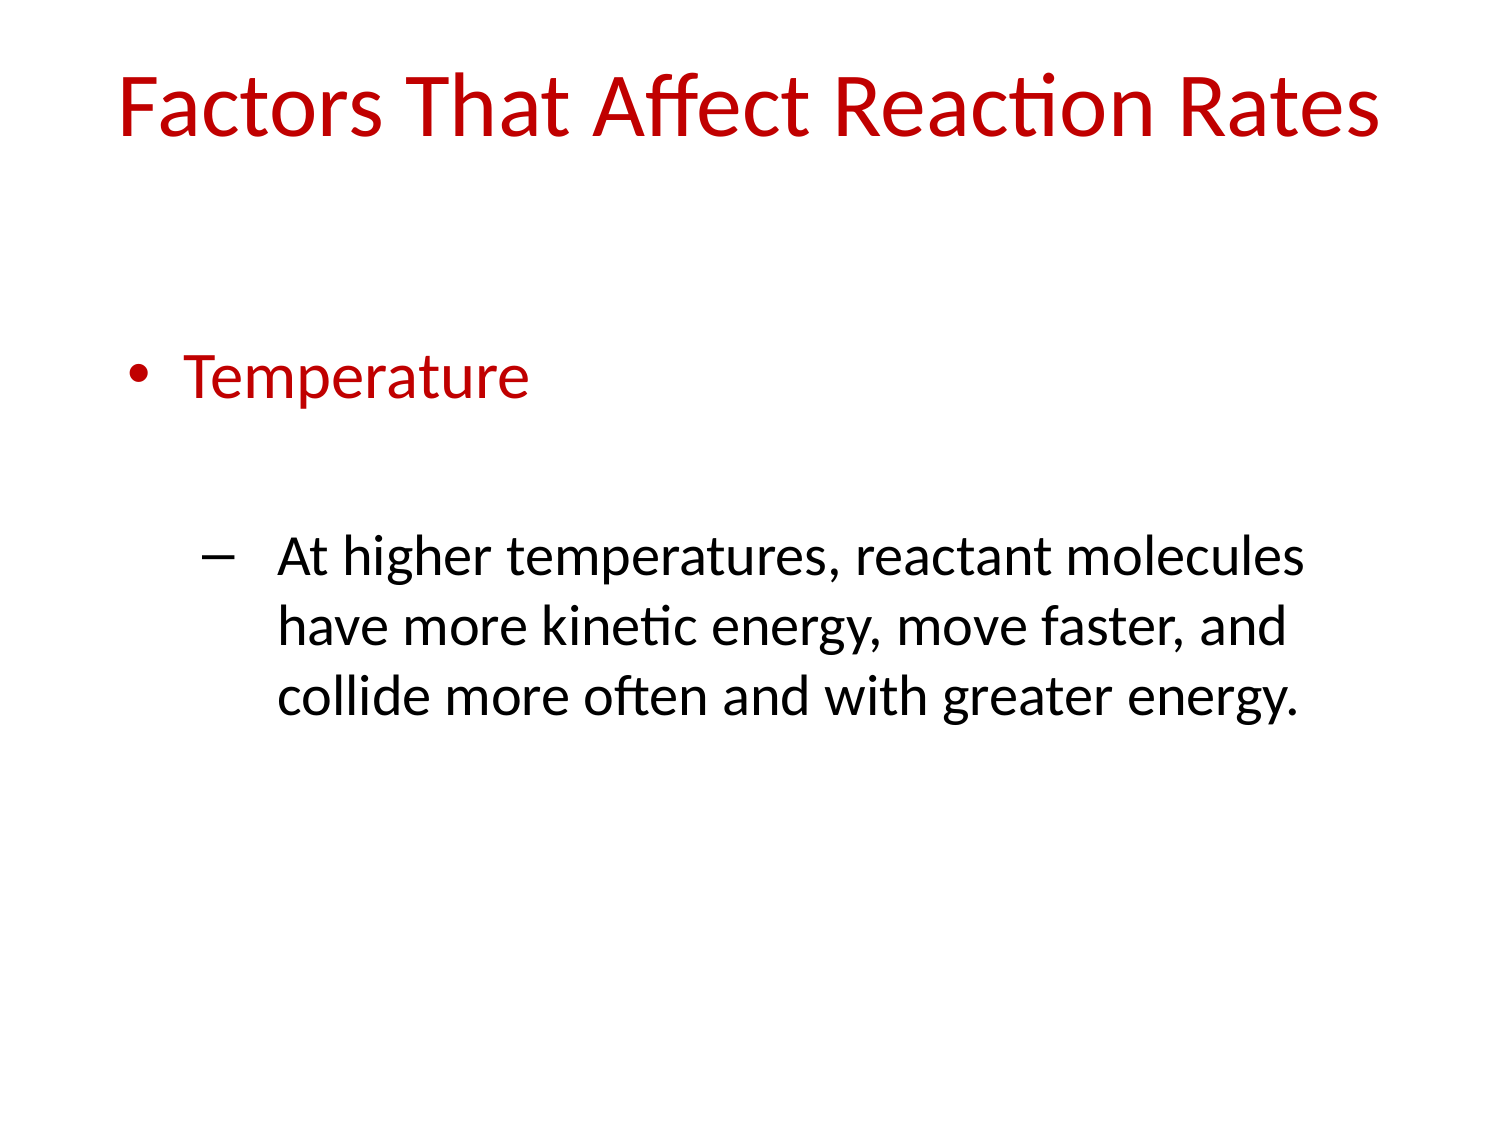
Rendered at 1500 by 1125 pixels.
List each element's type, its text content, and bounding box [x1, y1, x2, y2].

text_box Temperature At higher temperatures, reactant molecules have more kinetic energy, move faster, and collide more often and with greater energy. [112, 324, 1388, 1000]
text_box Factors That Affect Reaction Rates [12, 37, 1488, 225]
